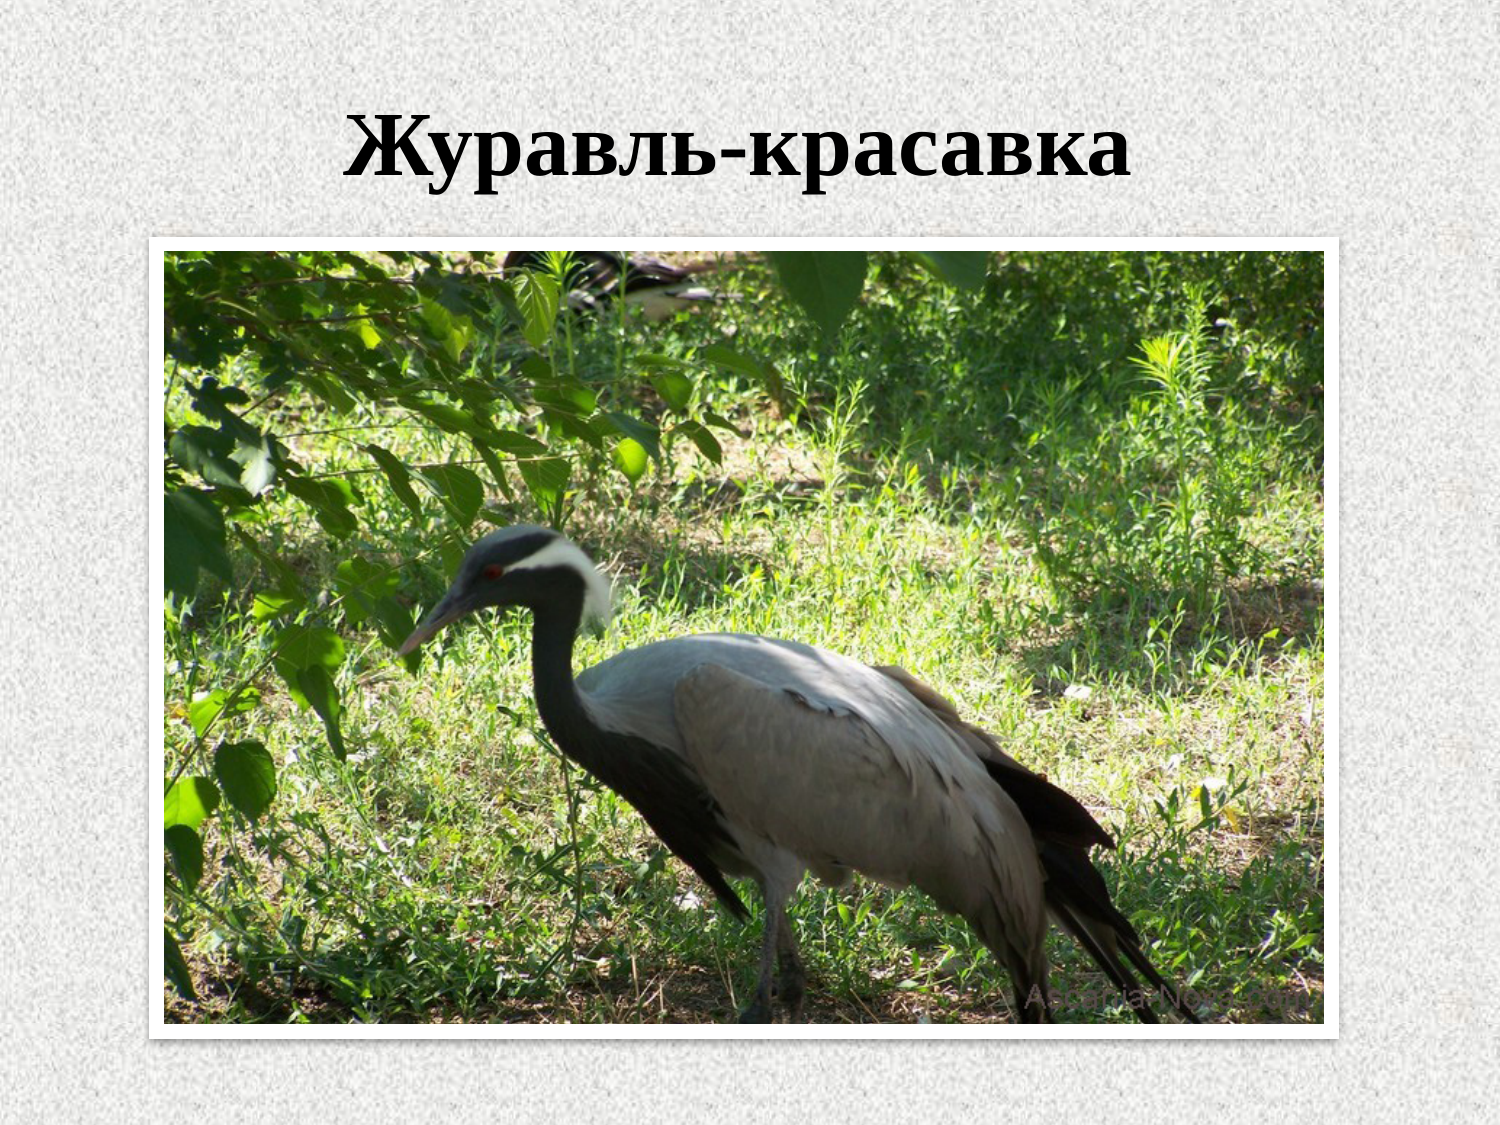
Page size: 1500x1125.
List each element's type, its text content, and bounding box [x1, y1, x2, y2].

title Журавль-красавка [74, 44, 1426, 233]
picture [0, 0, 1500, 1125]
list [163, 250, 1325, 1025]
